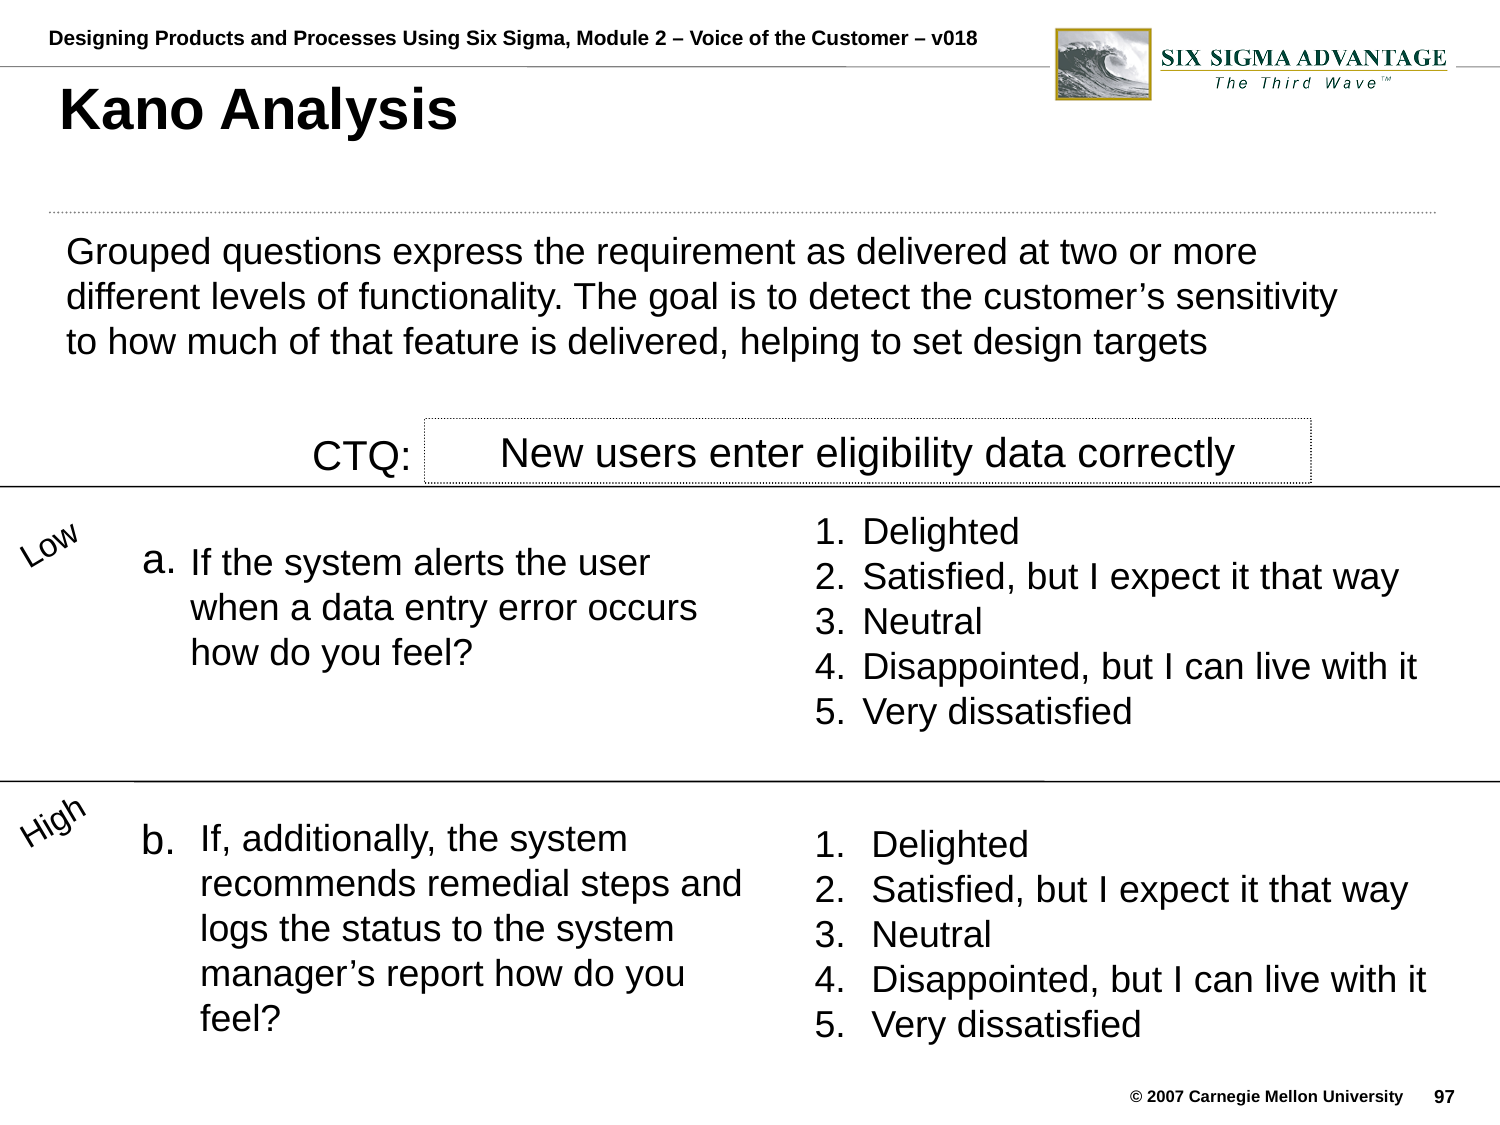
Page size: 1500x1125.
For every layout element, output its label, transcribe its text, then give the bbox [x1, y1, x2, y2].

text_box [55, 405, 1312, 487]
title Kano Analysis [44, 77, 1325, 149]
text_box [0, 499, 1460, 741]
text_box Grouped questions express the requirement as delivered at two or more different levels of functionality. The goal is to detect the customer’s sensitivity to how much of that feature is delivered, helping to set design targets [51, 219, 1371, 370]
picture [1049, 24, 1456, 104]
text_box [0, 781, 1455, 1054]
